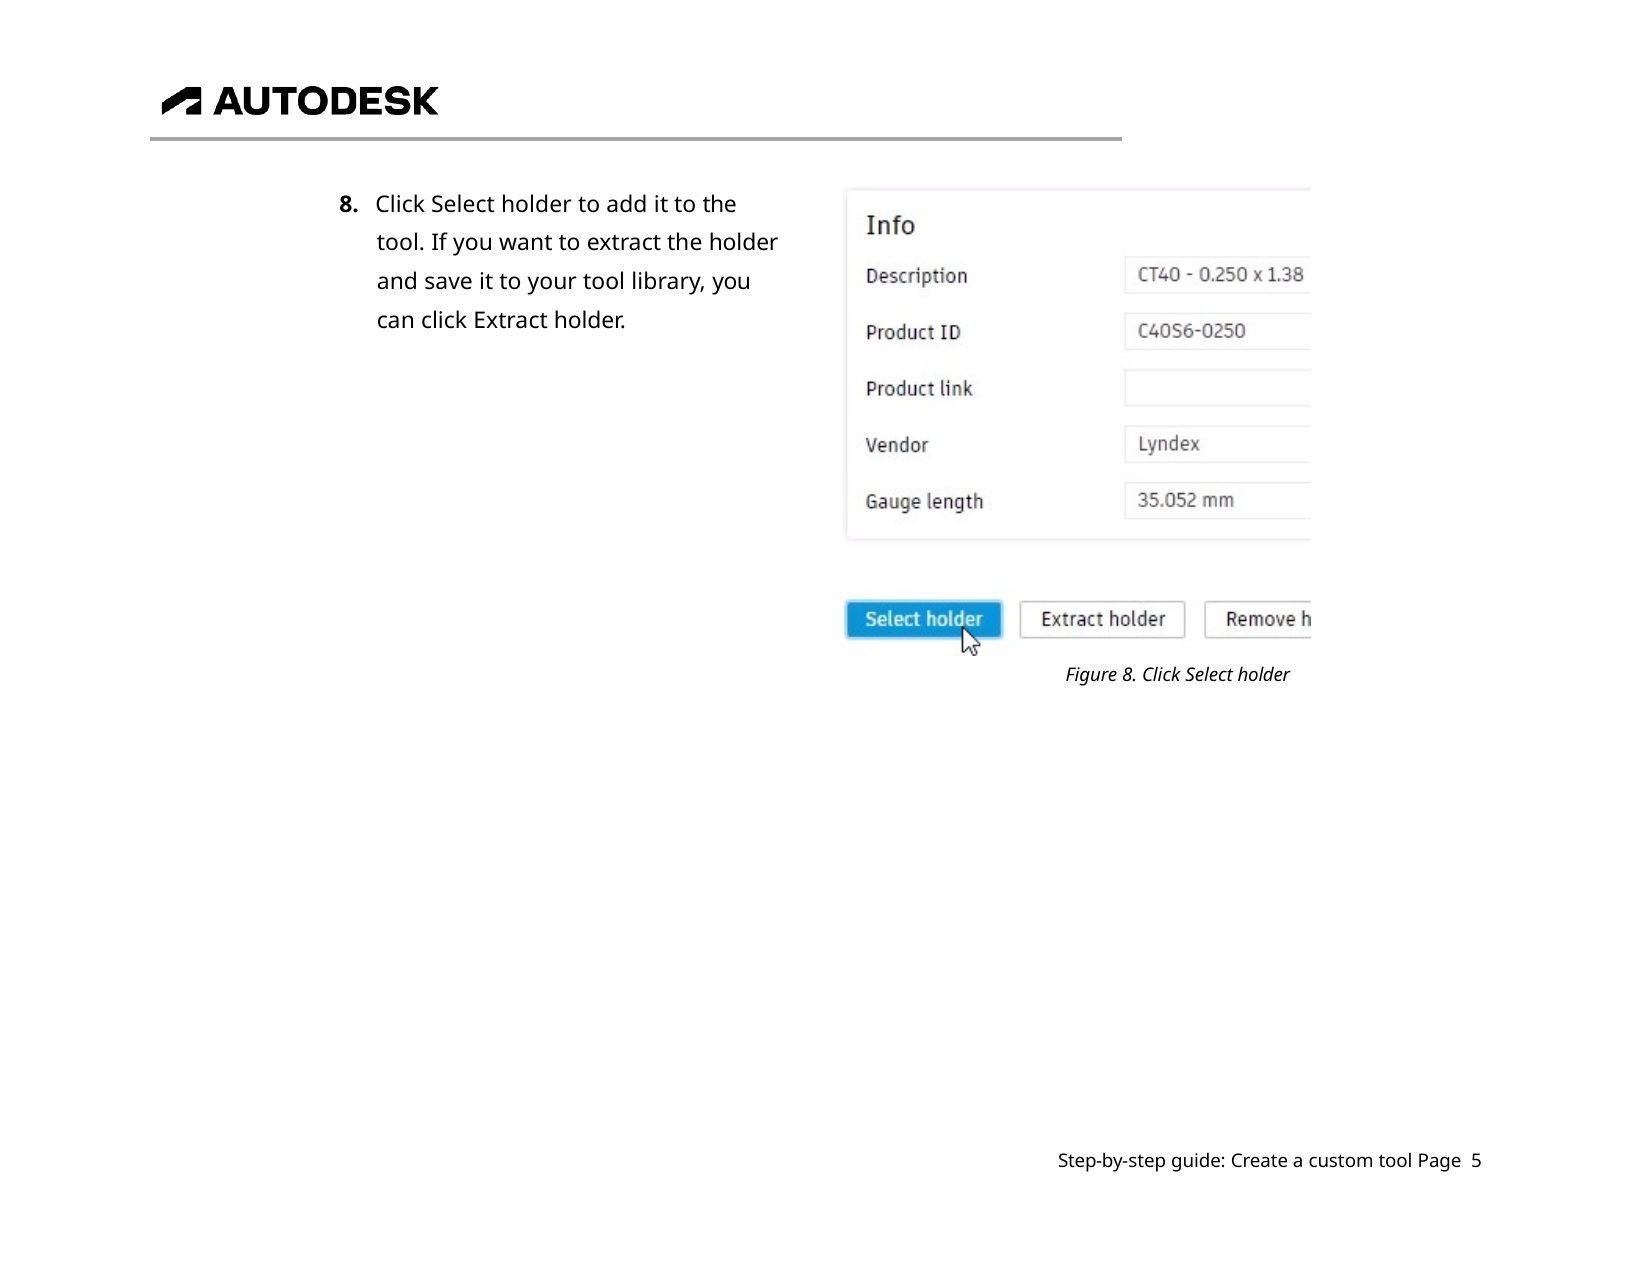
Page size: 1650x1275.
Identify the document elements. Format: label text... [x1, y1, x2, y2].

picture [161, 86, 439, 115]
table_header Figure 8. Click Select holder [813, 187, 1316, 704]
table_header 8. Click Select holder to add it to the tool. If you want to extract the holder and save it to your tool library, you can click Extract holder. [334, 187, 813, 704]
picture [843, 186, 1311, 656]
slide_number Step-by-step guide: Create a custom tool Page 10 [1056, 1145, 1509, 1275]
